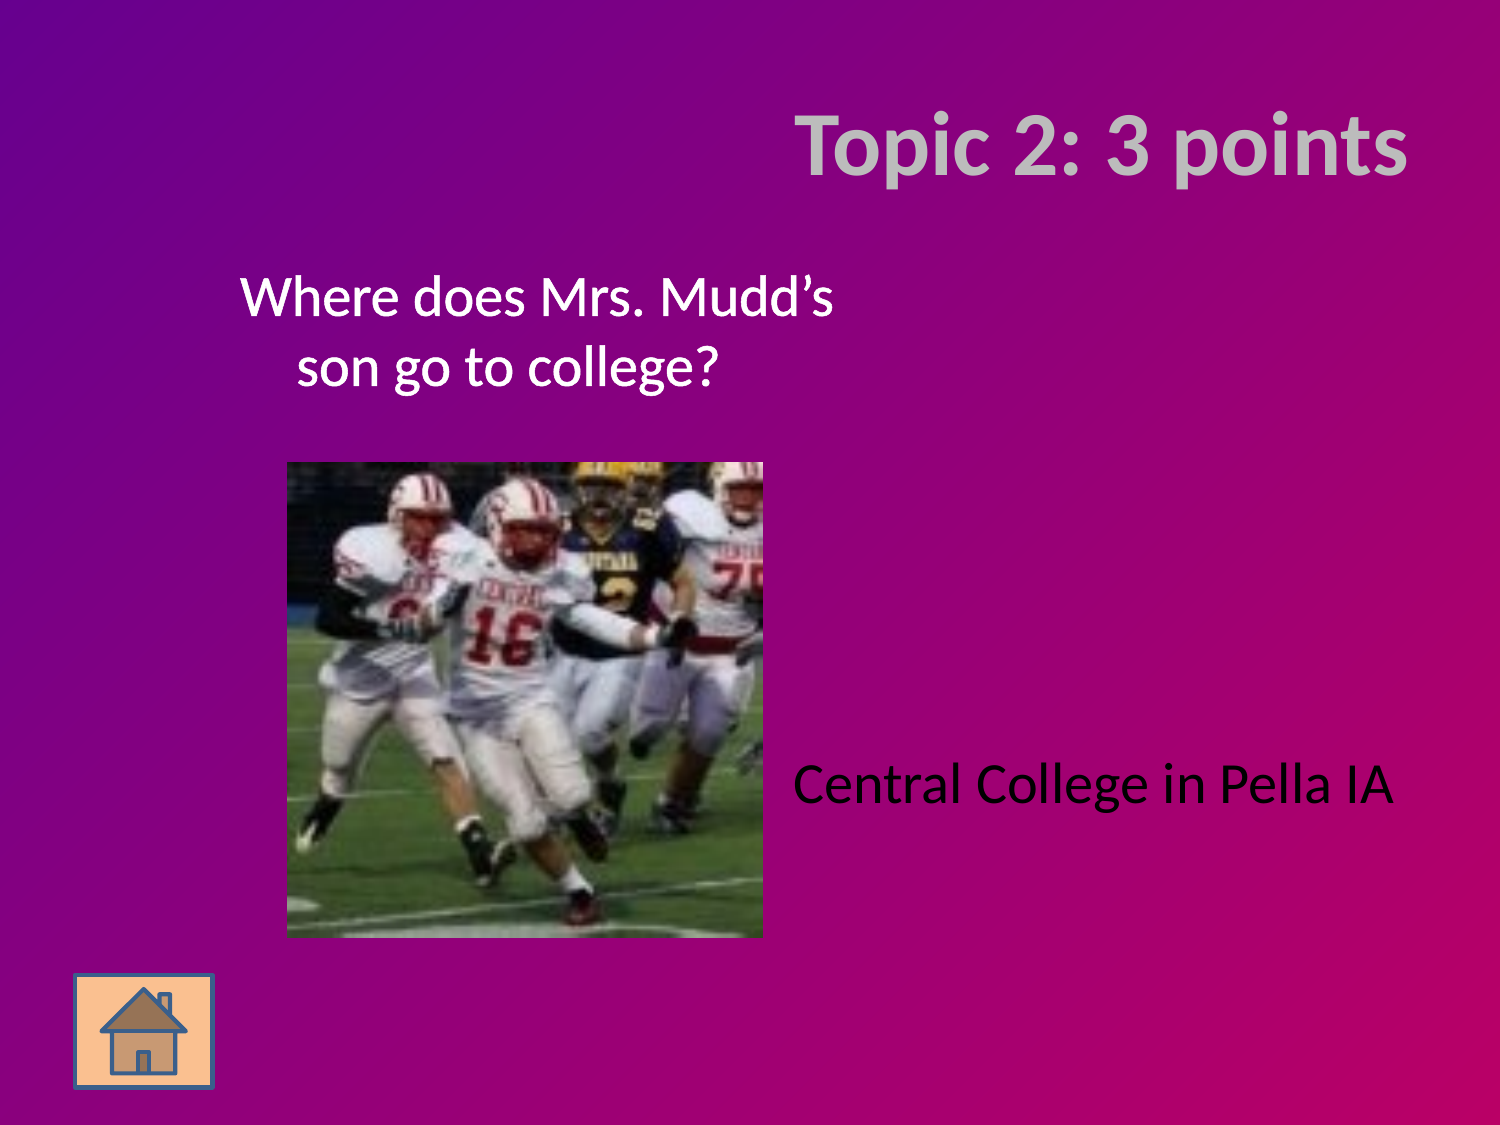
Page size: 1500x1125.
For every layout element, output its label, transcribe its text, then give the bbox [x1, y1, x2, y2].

picture [287, 462, 763, 938]
title Topic 2: 3 points [75, 45, 1425, 233]
list Where does Mrs. Mudd’s son go to college? [225, 249, 888, 993]
list Central College in Pella IA [762, 737, 1425, 1005]
text_box [73, 973, 215, 1090]
